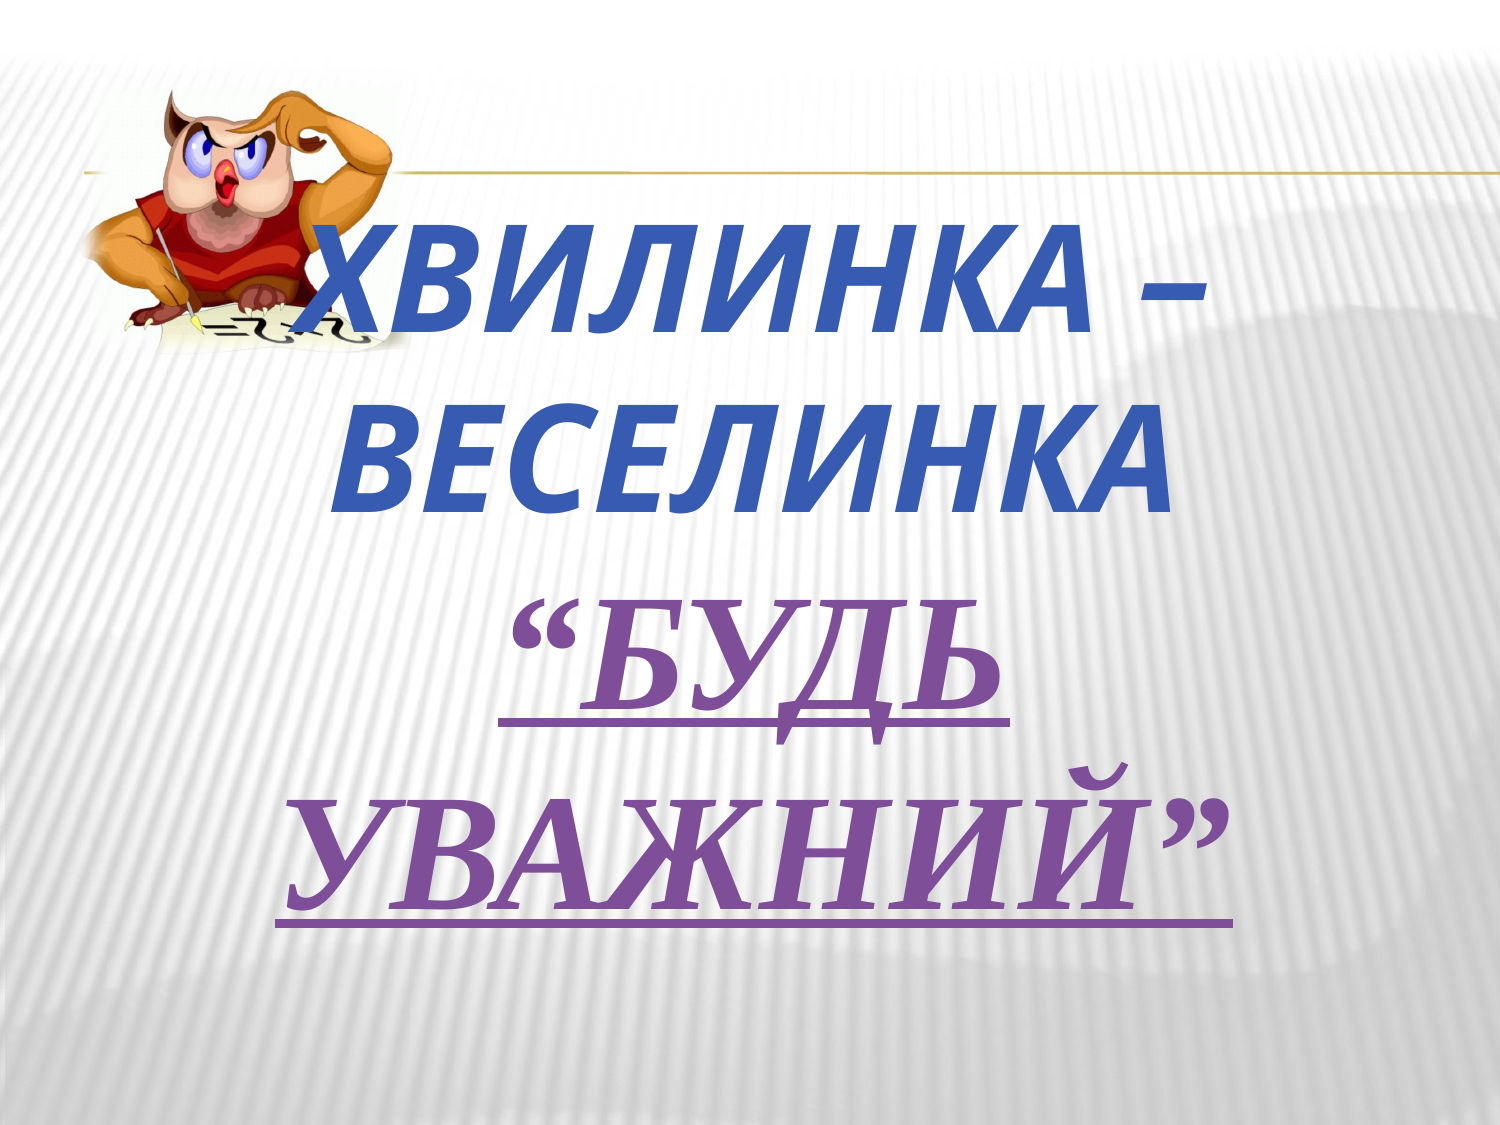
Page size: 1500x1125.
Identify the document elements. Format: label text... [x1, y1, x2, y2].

picture [76, 66, 420, 362]
title Хвилинка – веселинка “Будь уважний” [41, 42, 1467, 1083]
